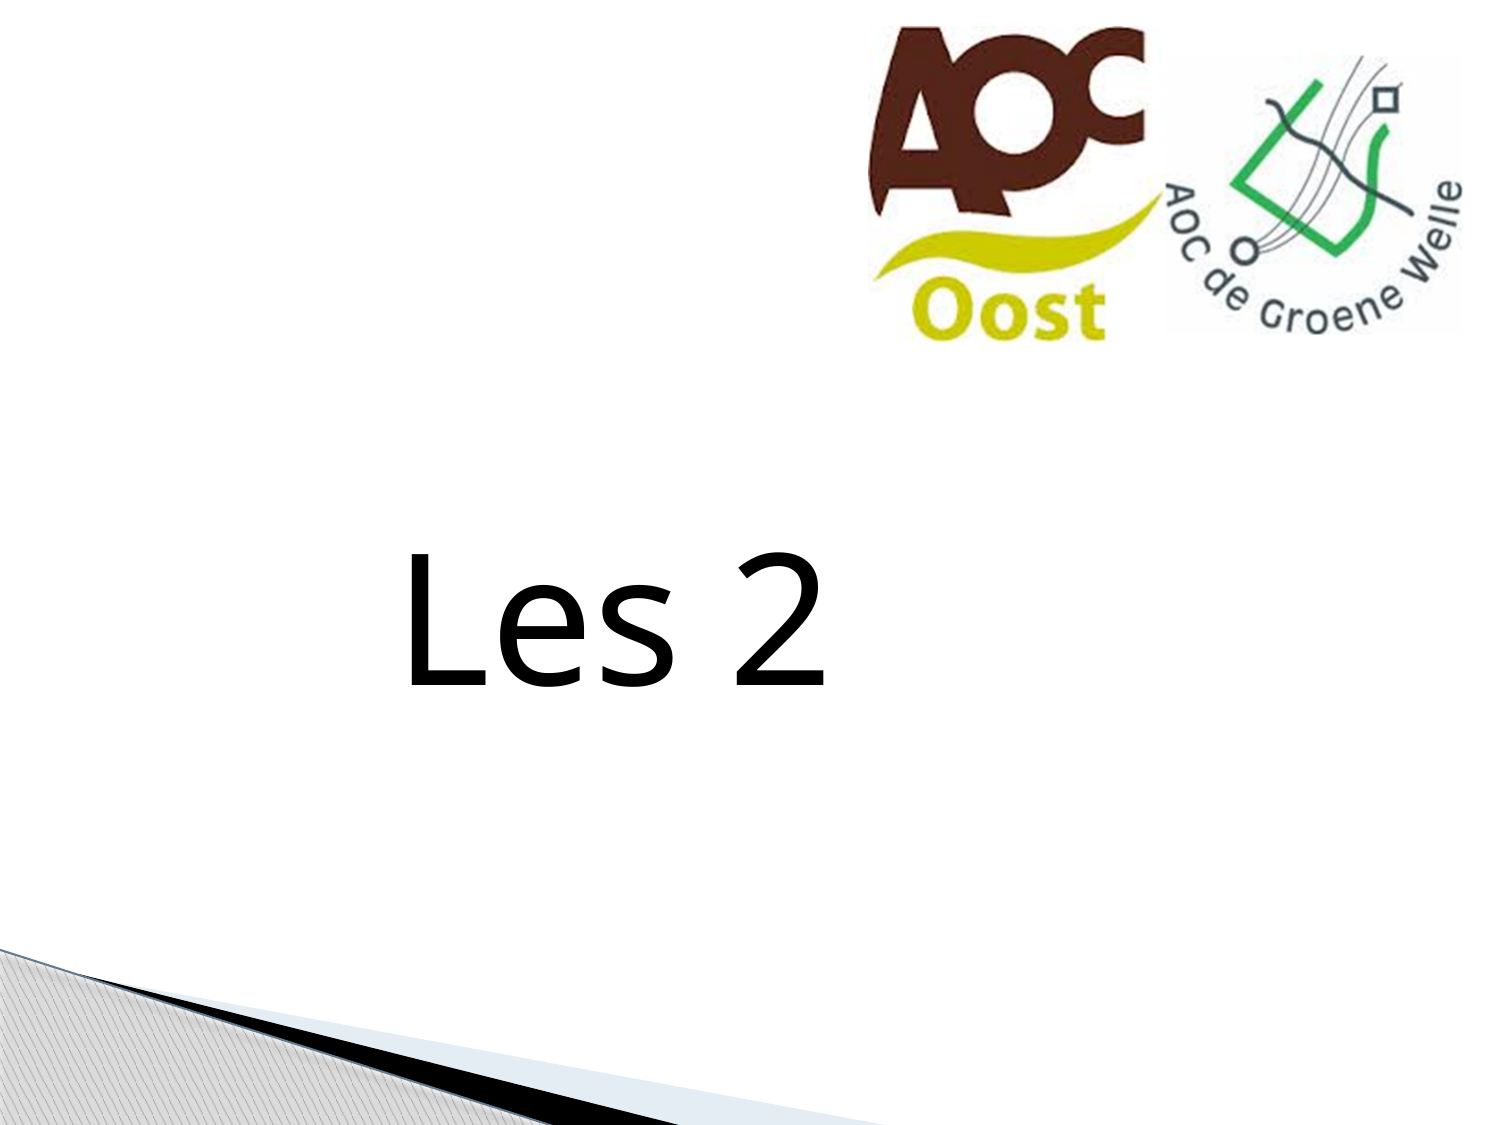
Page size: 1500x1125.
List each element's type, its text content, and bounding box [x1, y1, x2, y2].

list Les 2 [75, 267, 1425, 986]
picture [867, 26, 1473, 365]
